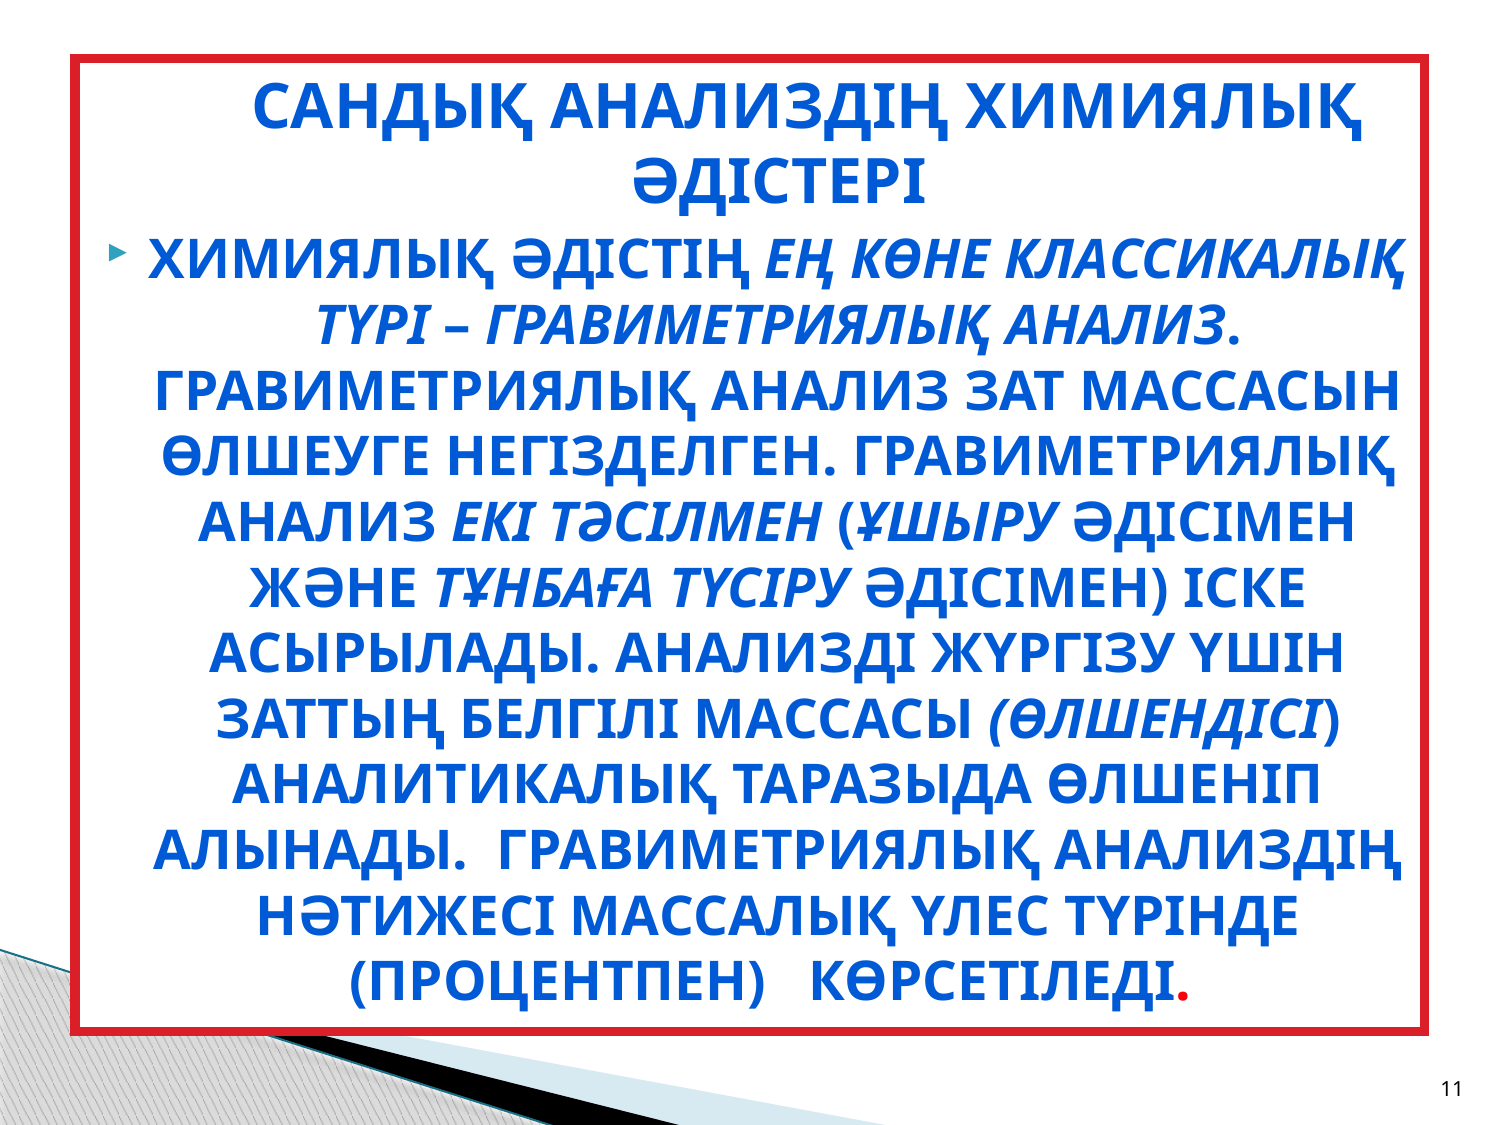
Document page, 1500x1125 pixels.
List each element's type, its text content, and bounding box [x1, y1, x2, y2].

slide_number 11 [1418, 1051, 1479, 1112]
list Сандық анализдің химиялық әдістері Химиялық әдістің ең көне классикалық түрі – гравиметриялық анализ. Гравиметриялық анализ зат массасын өлшеуге негізделген. Гравиметриялық анализ екі тәсілмен (ұшыру әдісімен және тұнбаға түсіру әдісімен) іске асырылады. Анализді жүргізу үшін заттың белгілі массасы (өлшендісі) аналитикалық таразыда өлшеніп алынады. Гравиметриялық анализдің нәтижесі массалық үлес түрінде (процентпен) көрсетіледі. [70, 54, 1429, 1036]
